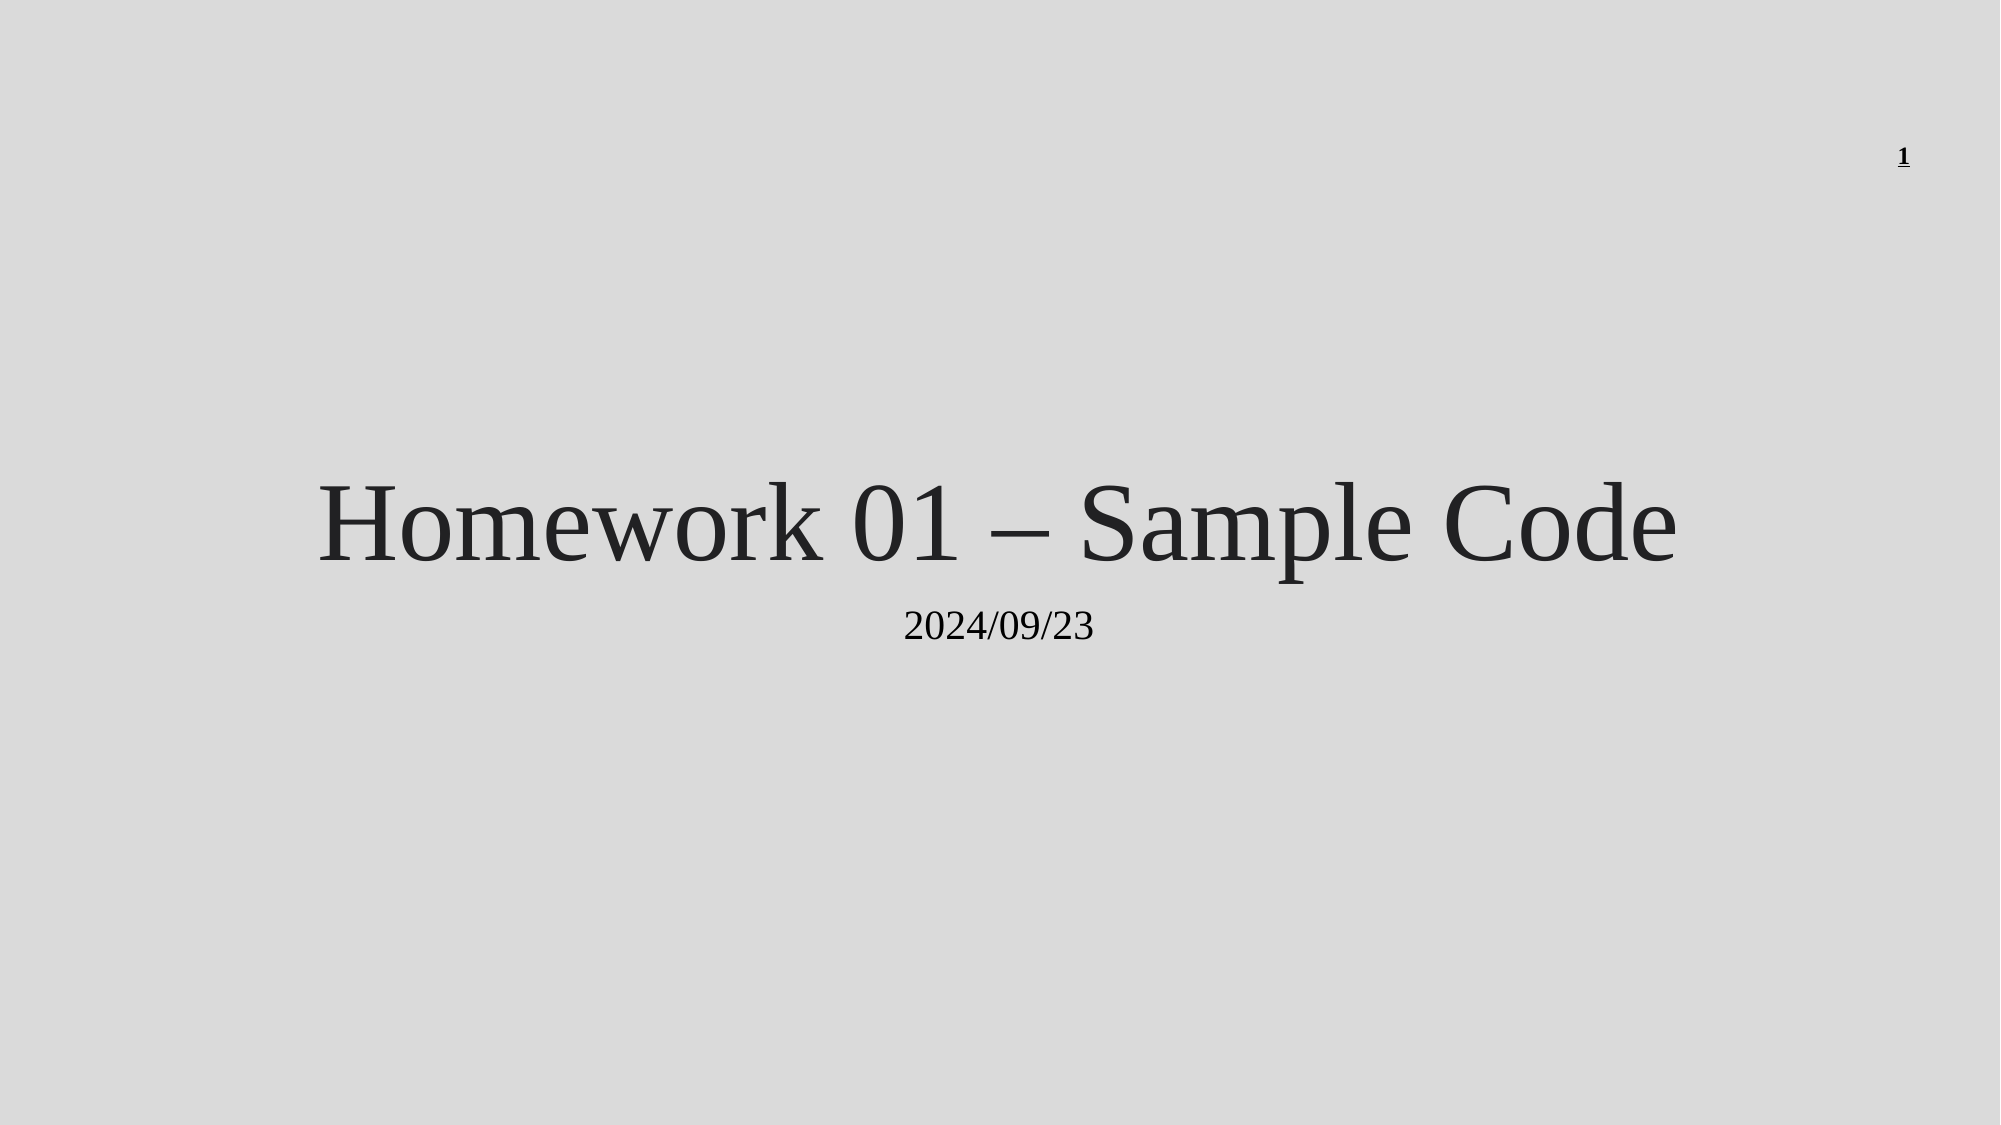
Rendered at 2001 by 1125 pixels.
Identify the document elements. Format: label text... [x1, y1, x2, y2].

slide_number 1 [1801, 124, 1925, 185]
title Homework 01 – Sample Code [224, 290, 1774, 590]
subtitle 2024/09/23 [224, 590, 1774, 763]
